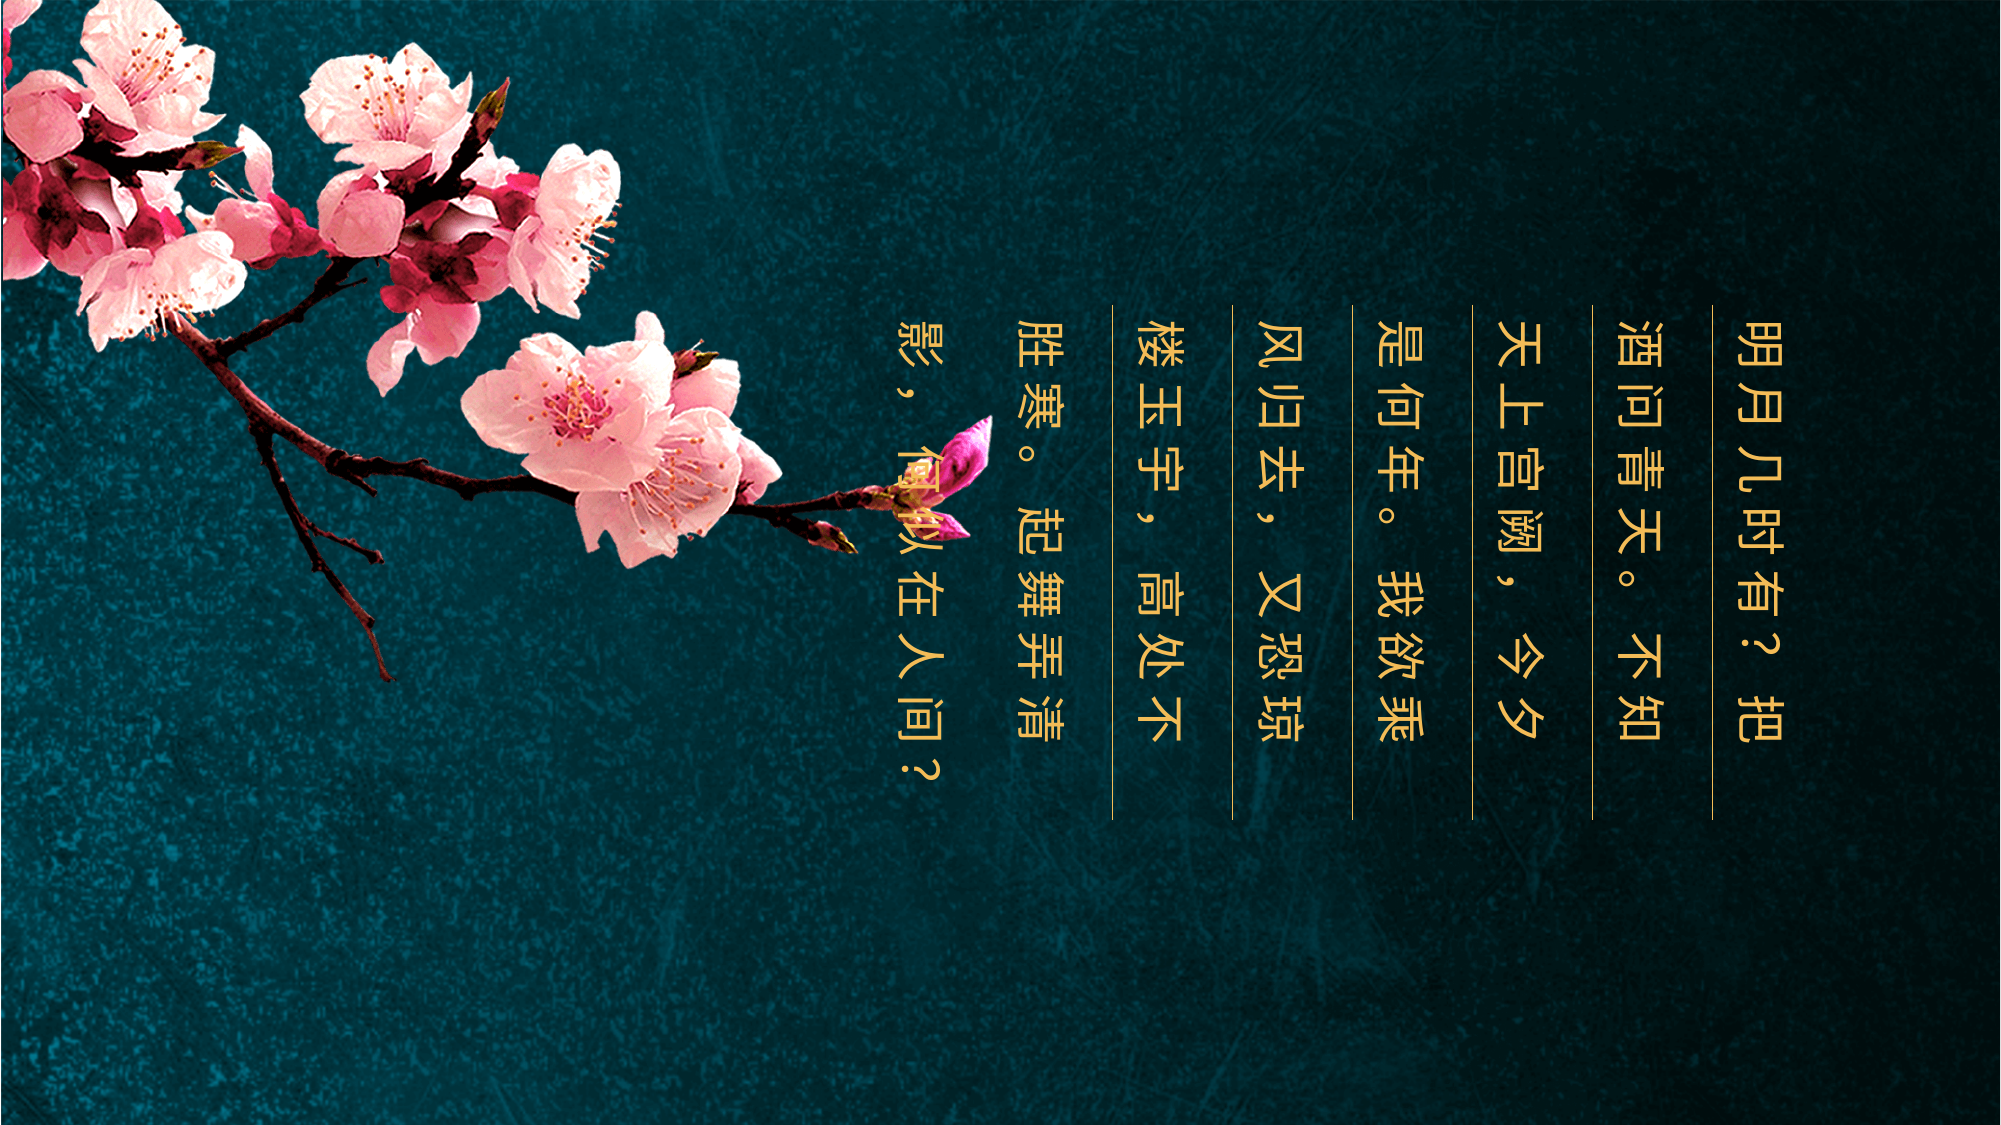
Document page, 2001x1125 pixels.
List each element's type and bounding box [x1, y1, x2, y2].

picture [3, 0, 1998, 1125]
text_box [996, 304, 1861, 821]
